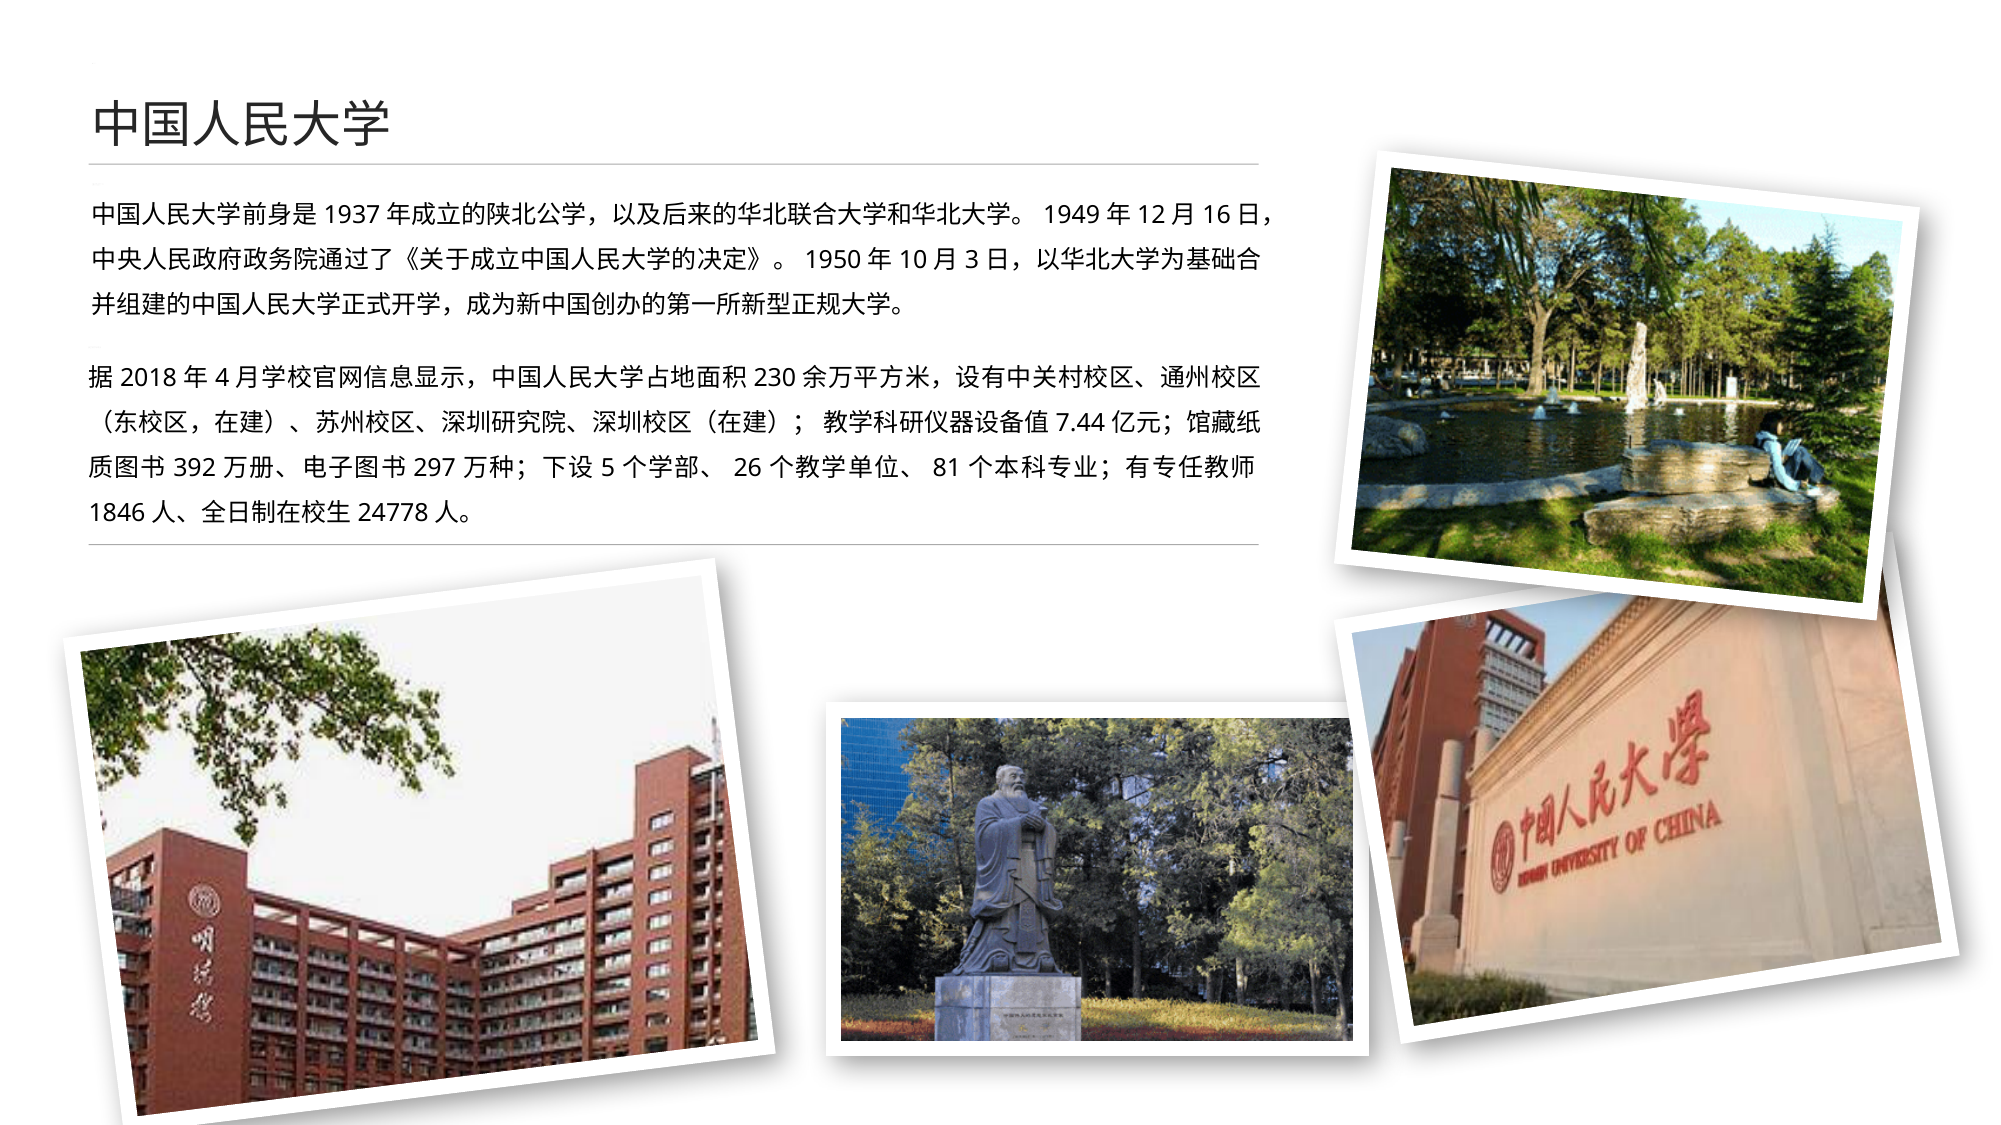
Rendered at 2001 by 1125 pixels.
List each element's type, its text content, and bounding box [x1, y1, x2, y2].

text_box [1341, 157, 1913, 614]
text_box [1341, 601, 1952, 1037]
text_box [70, 565, 769, 1125]
text_box [832, 709, 1362, 1050]
text_box 中国人民大学 [92, 62, 420, 153]
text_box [88, 164, 1259, 545]
